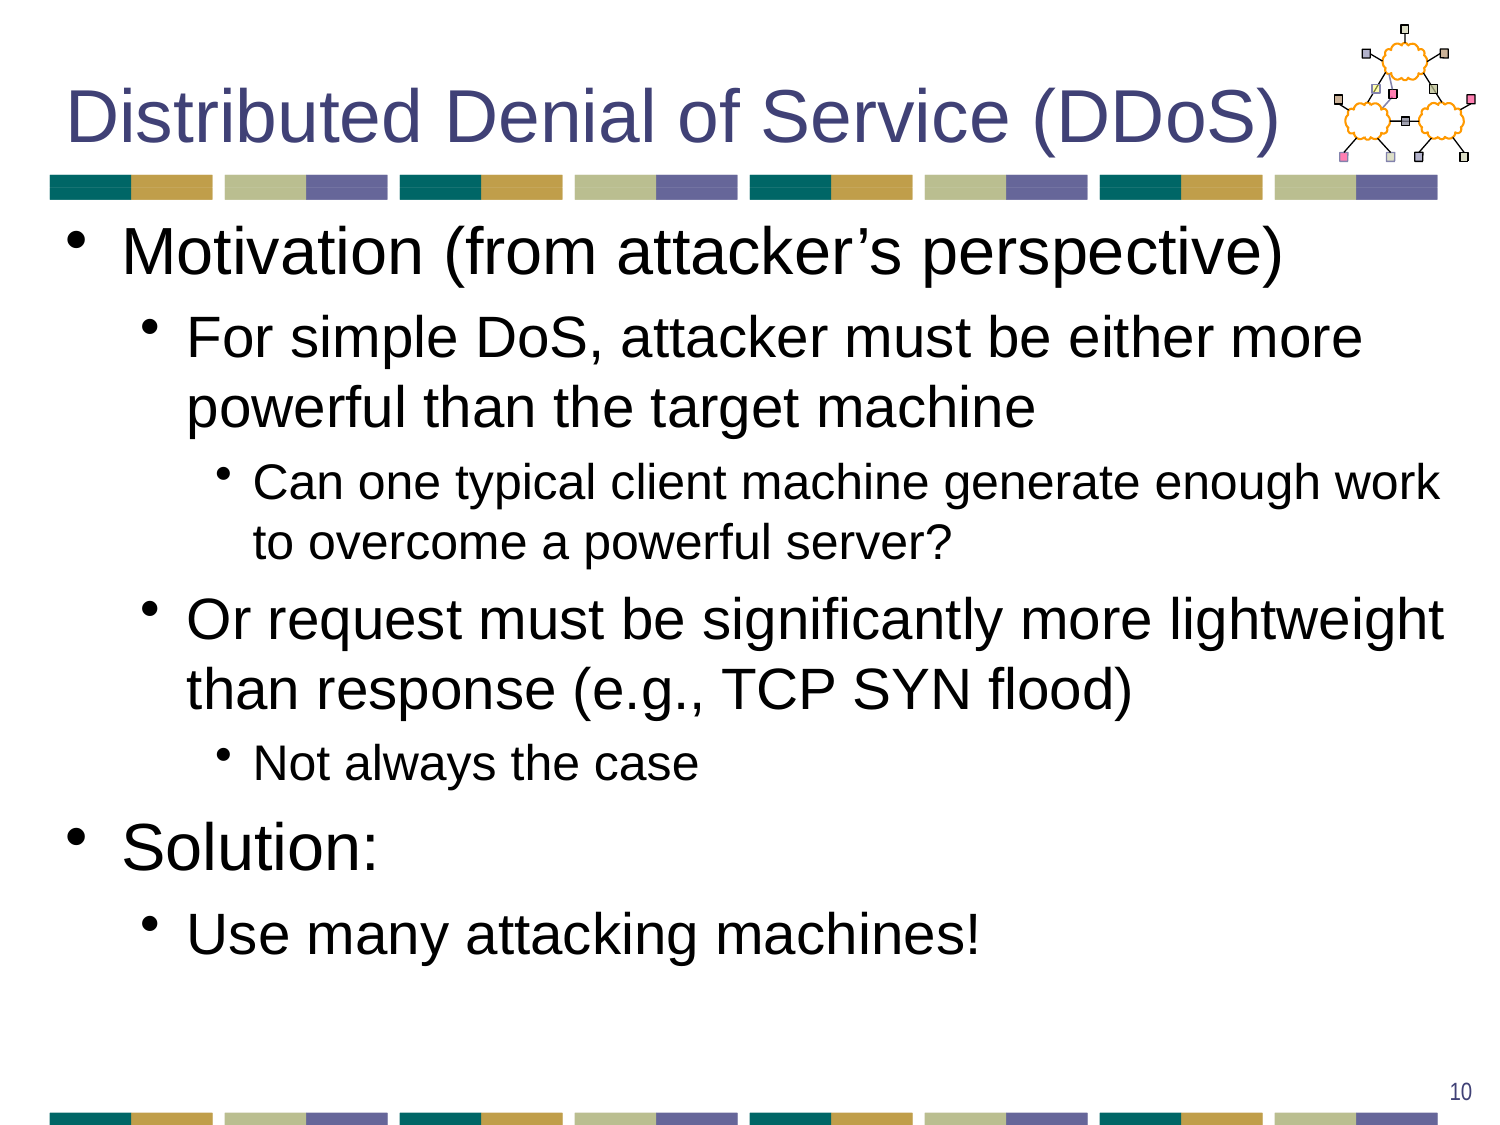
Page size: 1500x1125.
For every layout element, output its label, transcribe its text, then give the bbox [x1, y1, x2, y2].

title Distributed Denial of Service (DDoS) [50, 62, 1388, 163]
slide_number 10 [1174, 1037, 1488, 1113]
list Motivation (from attacker’s perspective) For simple DoS, attacker must be either more powerful than the target machine Can one typical client machine generate enough work to overcome a powerful server? Or request must be significantly more lightweight than response (e.g., TCP SYN flood) Not always the case Solution: Use many attacking machines! [50, 200, 1463, 1000]
